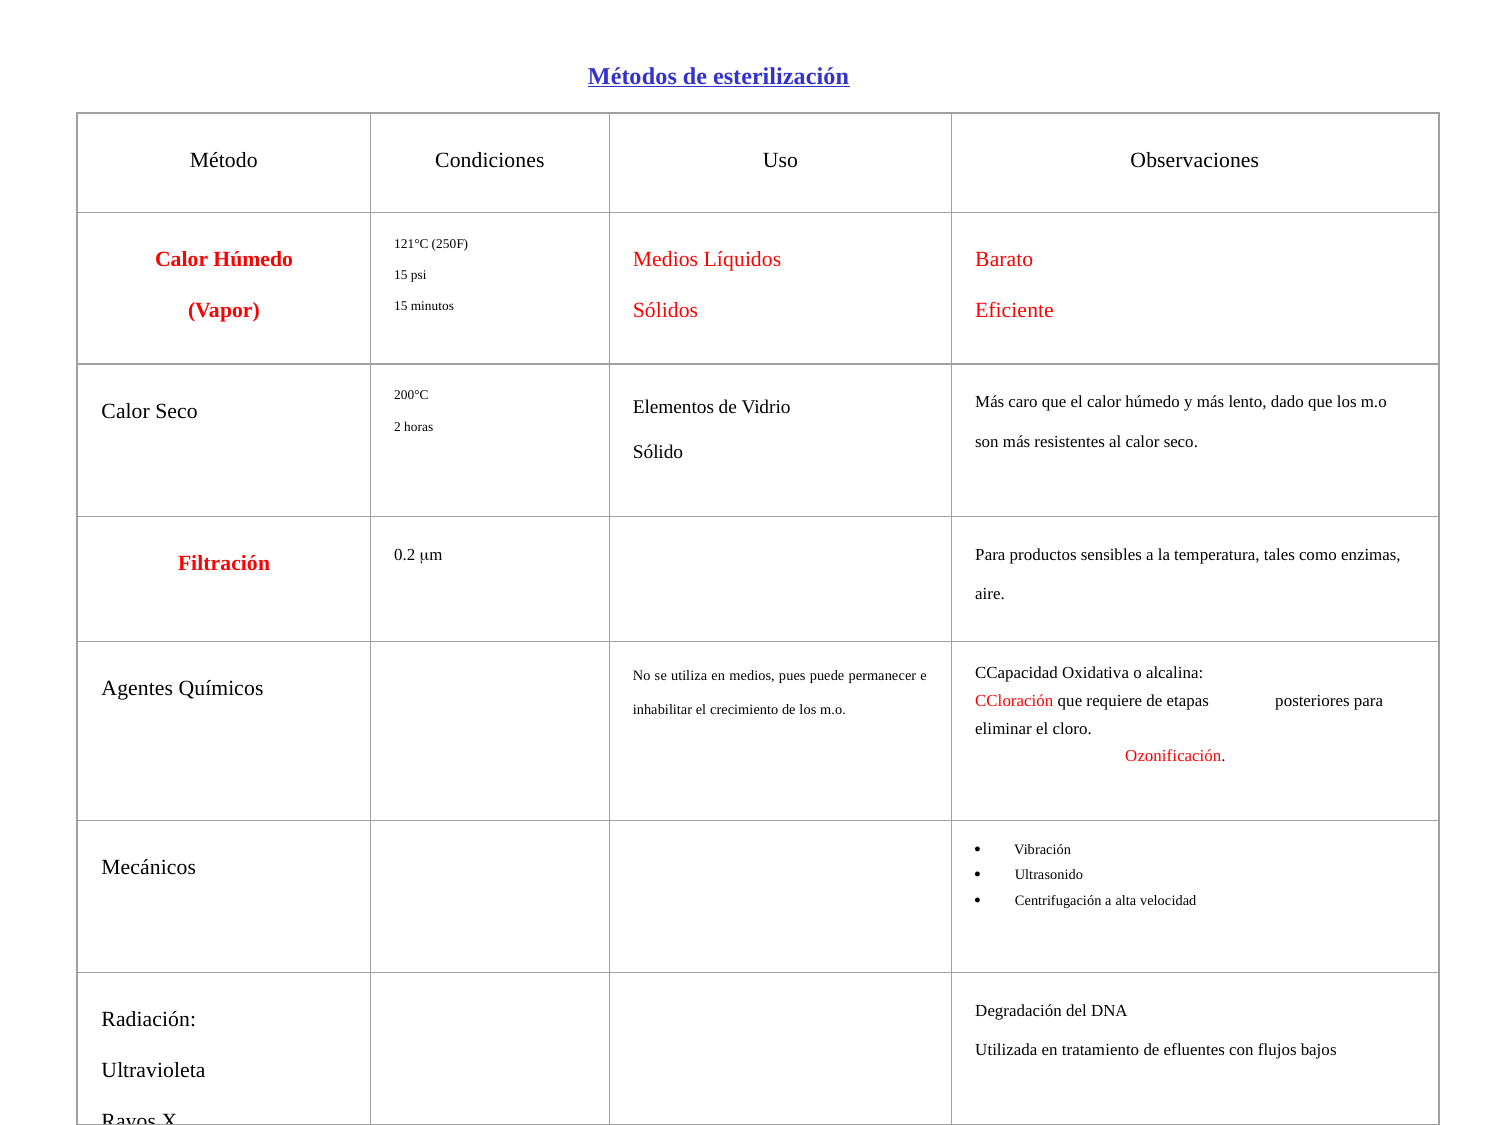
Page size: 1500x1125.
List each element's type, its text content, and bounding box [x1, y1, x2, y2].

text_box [76, 112, 1440, 1125]
text_box Métodos de esterilización [337, 24, 1100, 110]
